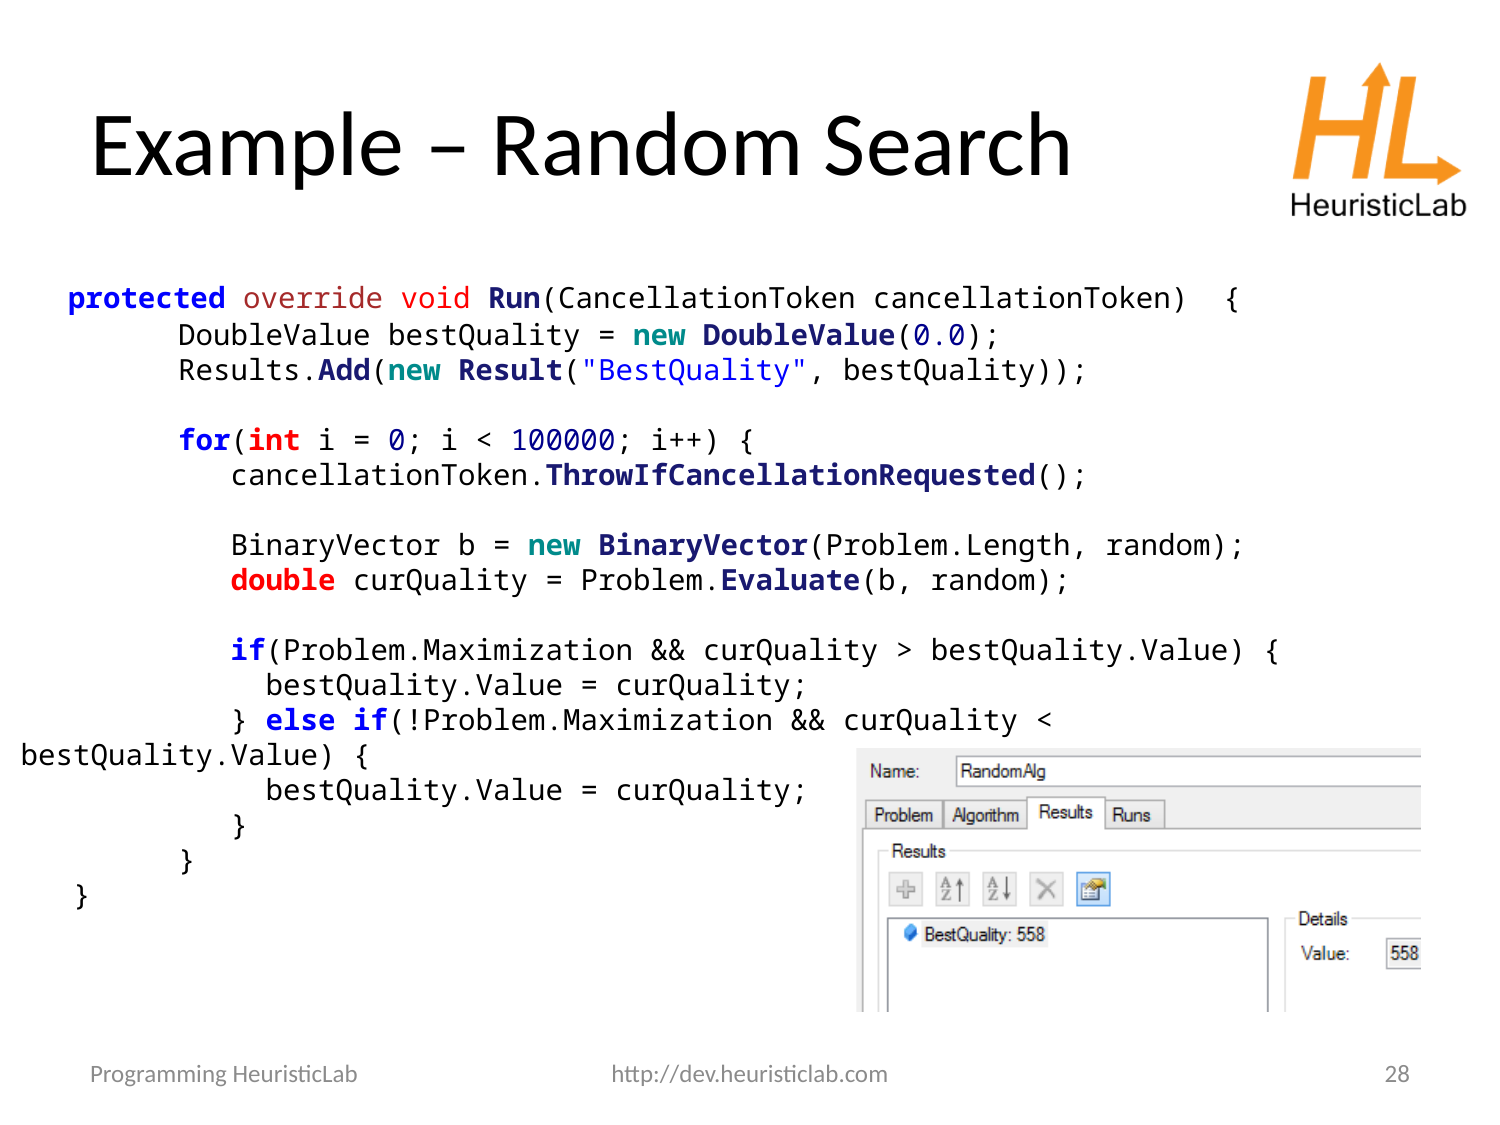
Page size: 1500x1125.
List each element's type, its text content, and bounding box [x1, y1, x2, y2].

picture [855, 748, 1422, 1012]
slide_number 28 [1074, 1042, 1425, 1103]
text_box protected override void Run(CancellationToken cancellationToken) { DoubleValue bestQuality = new DoubleValue(0.0); Results.Add(new Result("BestQuality", bestQuality)); for(int i = 0; i < 100000; i++) { cancellationToken.ThrowIfCancellationRequested(); BinaryVector b = new BinaryVector(Problem.Length, random); double curQuality = Problem.Evaluate(b, random); if(Problem.Maximization && curQuality > bestQuality.Value) { bestQuality.Value = curQuality; } else if(!Problem.Maximization && curQuality < bestQuality.Value) { bestQuality.Value = curQuality; } } } [5, 259, 1353, 919]
slide_number Programming HeuristicLab [75, 1042, 425, 1103]
footer http://dev.heuristiclab.com [512, 1042, 988, 1103]
title Example – Random Search [75, 45, 1282, 233]
picture [1281, 27, 1474, 244]
